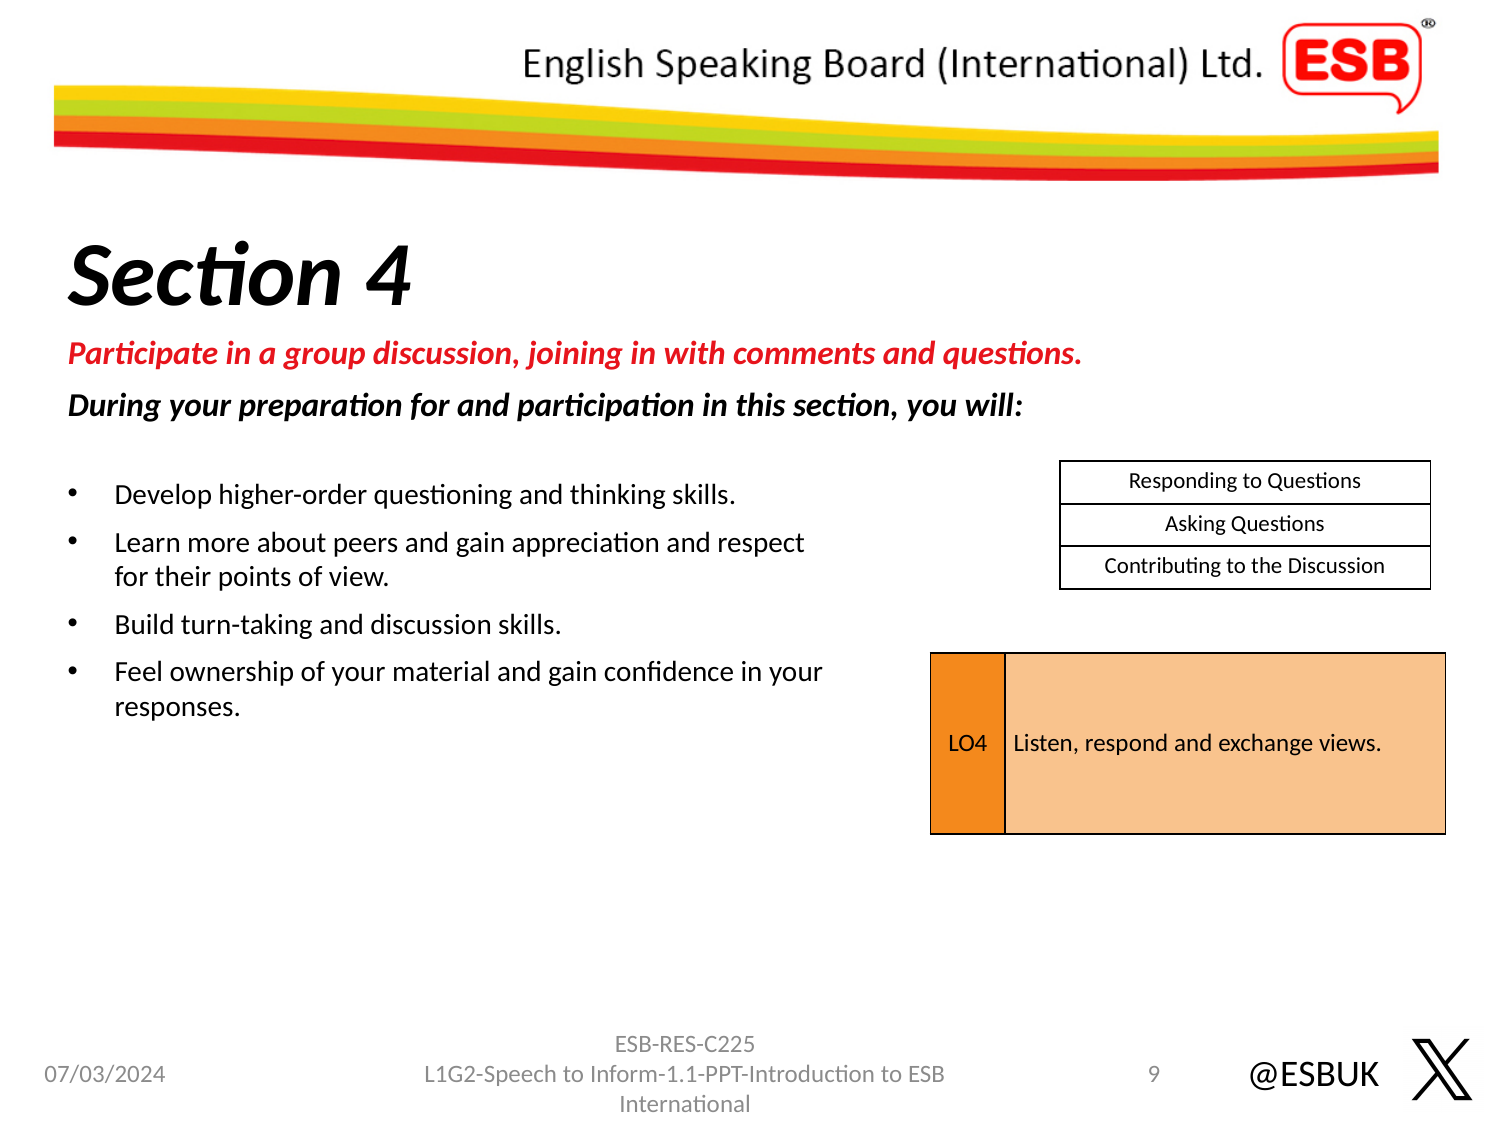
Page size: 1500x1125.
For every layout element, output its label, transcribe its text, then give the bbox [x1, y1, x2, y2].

picture [1403, 1026, 1484, 1113]
table_cell Asking Questions [1061, 505, 1430, 545]
text_box Participate in a group discussion, joining in with comments and questions. During your preparation for and participation in this section, you will: [53, 323, 1436, 431]
table_header Listen, respond and exchange views. [1006, 654, 1445, 833]
table_header LO4 [931, 654, 1004, 833]
picture [0, 0, 1500, 189]
text_box Develop higher-order questioning and thinking skills. Learn more about peers and gain appreciation and respect for their points of view. Build turn-taking and discussion skills. Feel ownership of your material and gain confidence in your responses. [53, 467, 857, 730]
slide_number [29, 1042, 352, 1103]
slide_number 9 [930, 1042, 1176, 1103]
footer ESB-RES-C225 L1G2-Speech to Inform-1.1-PPT-Introduction to ESB International [352, 1042, 930, 1103]
table_header Responding to Questions [1061, 462, 1430, 503]
table_cell Contributing to the Discussion [1061, 547, 1430, 588]
title Section 4 [53, 166, 1347, 323]
